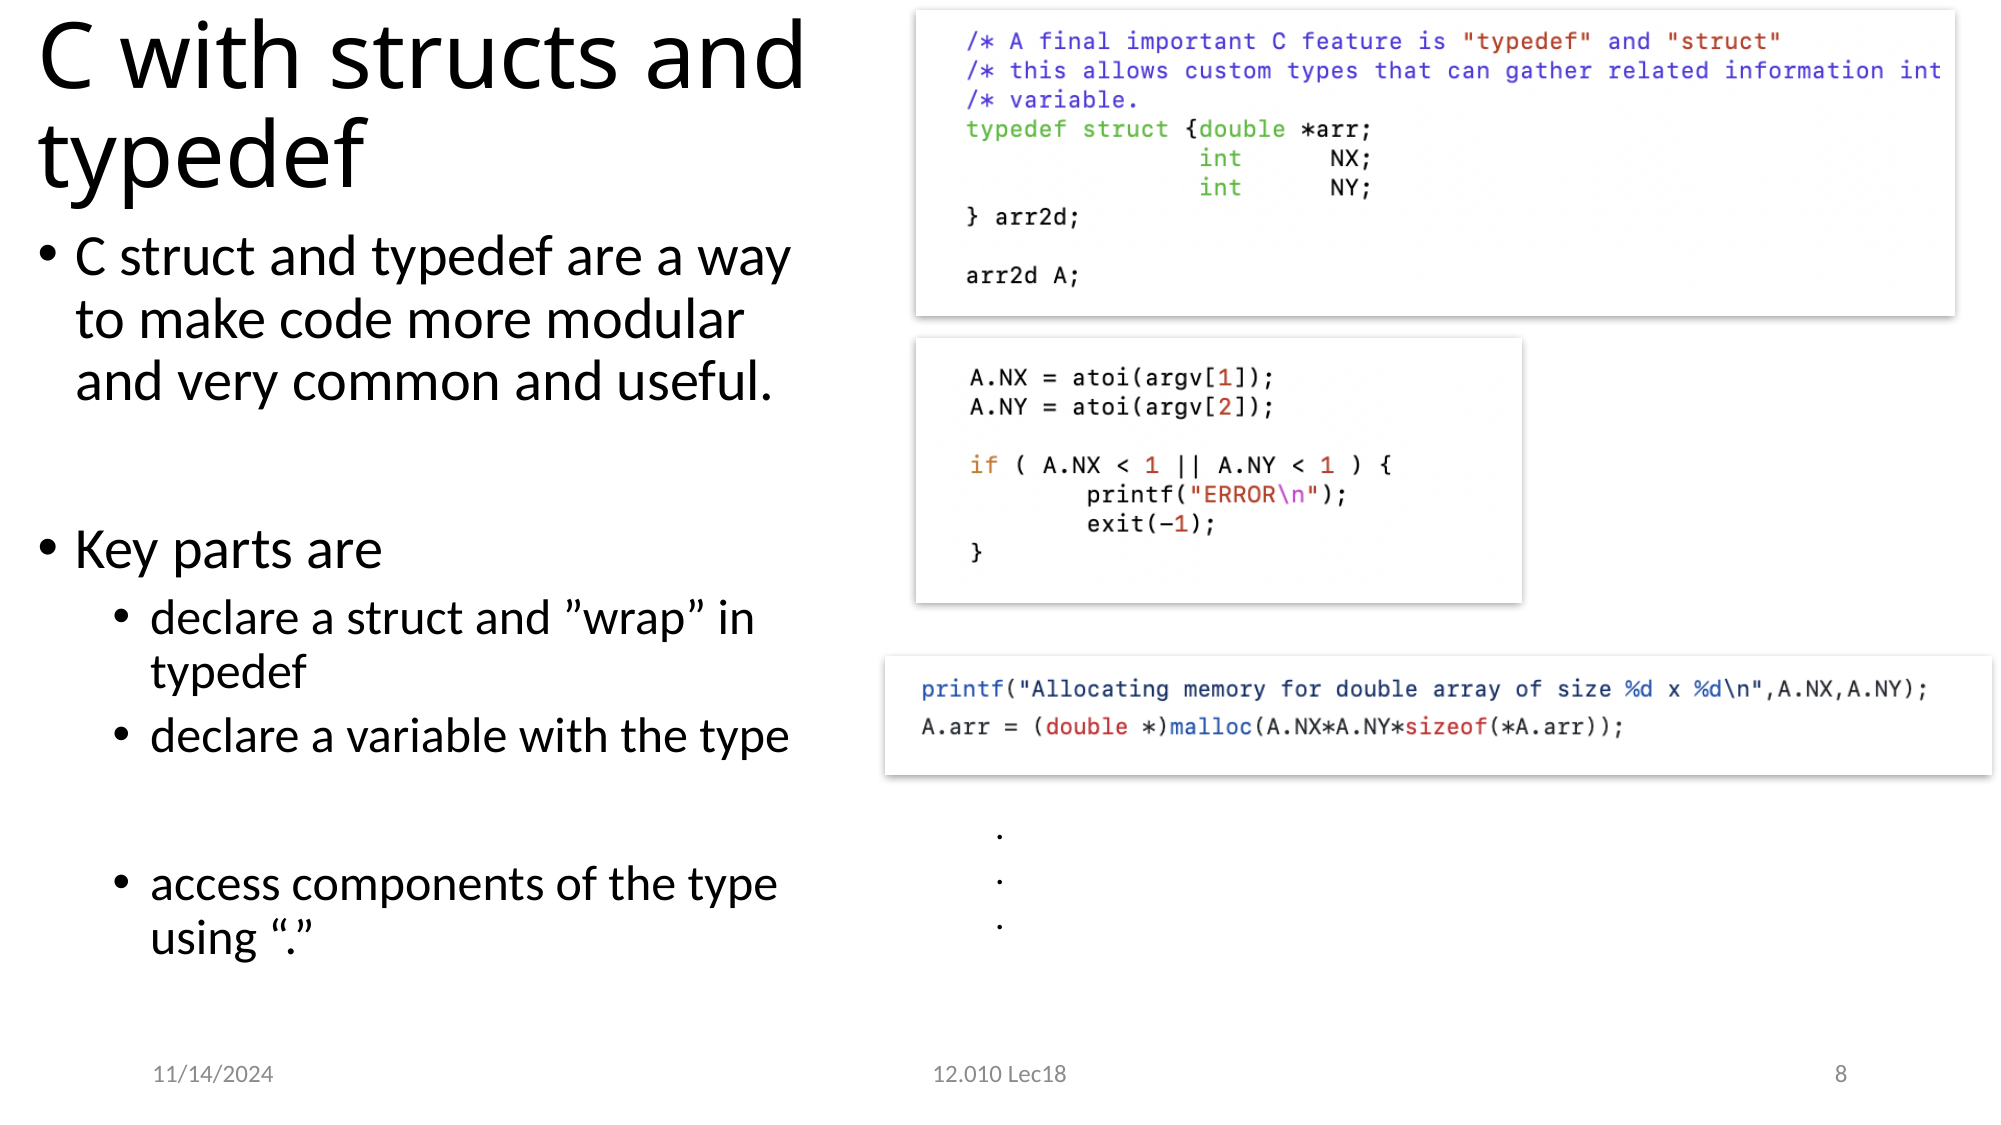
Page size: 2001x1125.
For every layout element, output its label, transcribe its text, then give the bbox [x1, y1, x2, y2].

text_box . . . [980, 794, 1020, 944]
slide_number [137, 1042, 588, 1103]
picture [930, 352, 1508, 588]
picture [899, 670, 1978, 761]
footer 12.010 Lec18 [662, 1042, 1338, 1103]
list C struct and typedef are a way to make code more modular and very common and useful. Key parts are declare a struct and ”wrap” in typedef declare a variable with the type access components of the type using “.” [22, 217, 848, 1084]
title C with structs and typedef [22, 0, 1748, 218]
slide_number 8 [1412, 1042, 1863, 1103]
picture [930, 24, 1941, 302]
